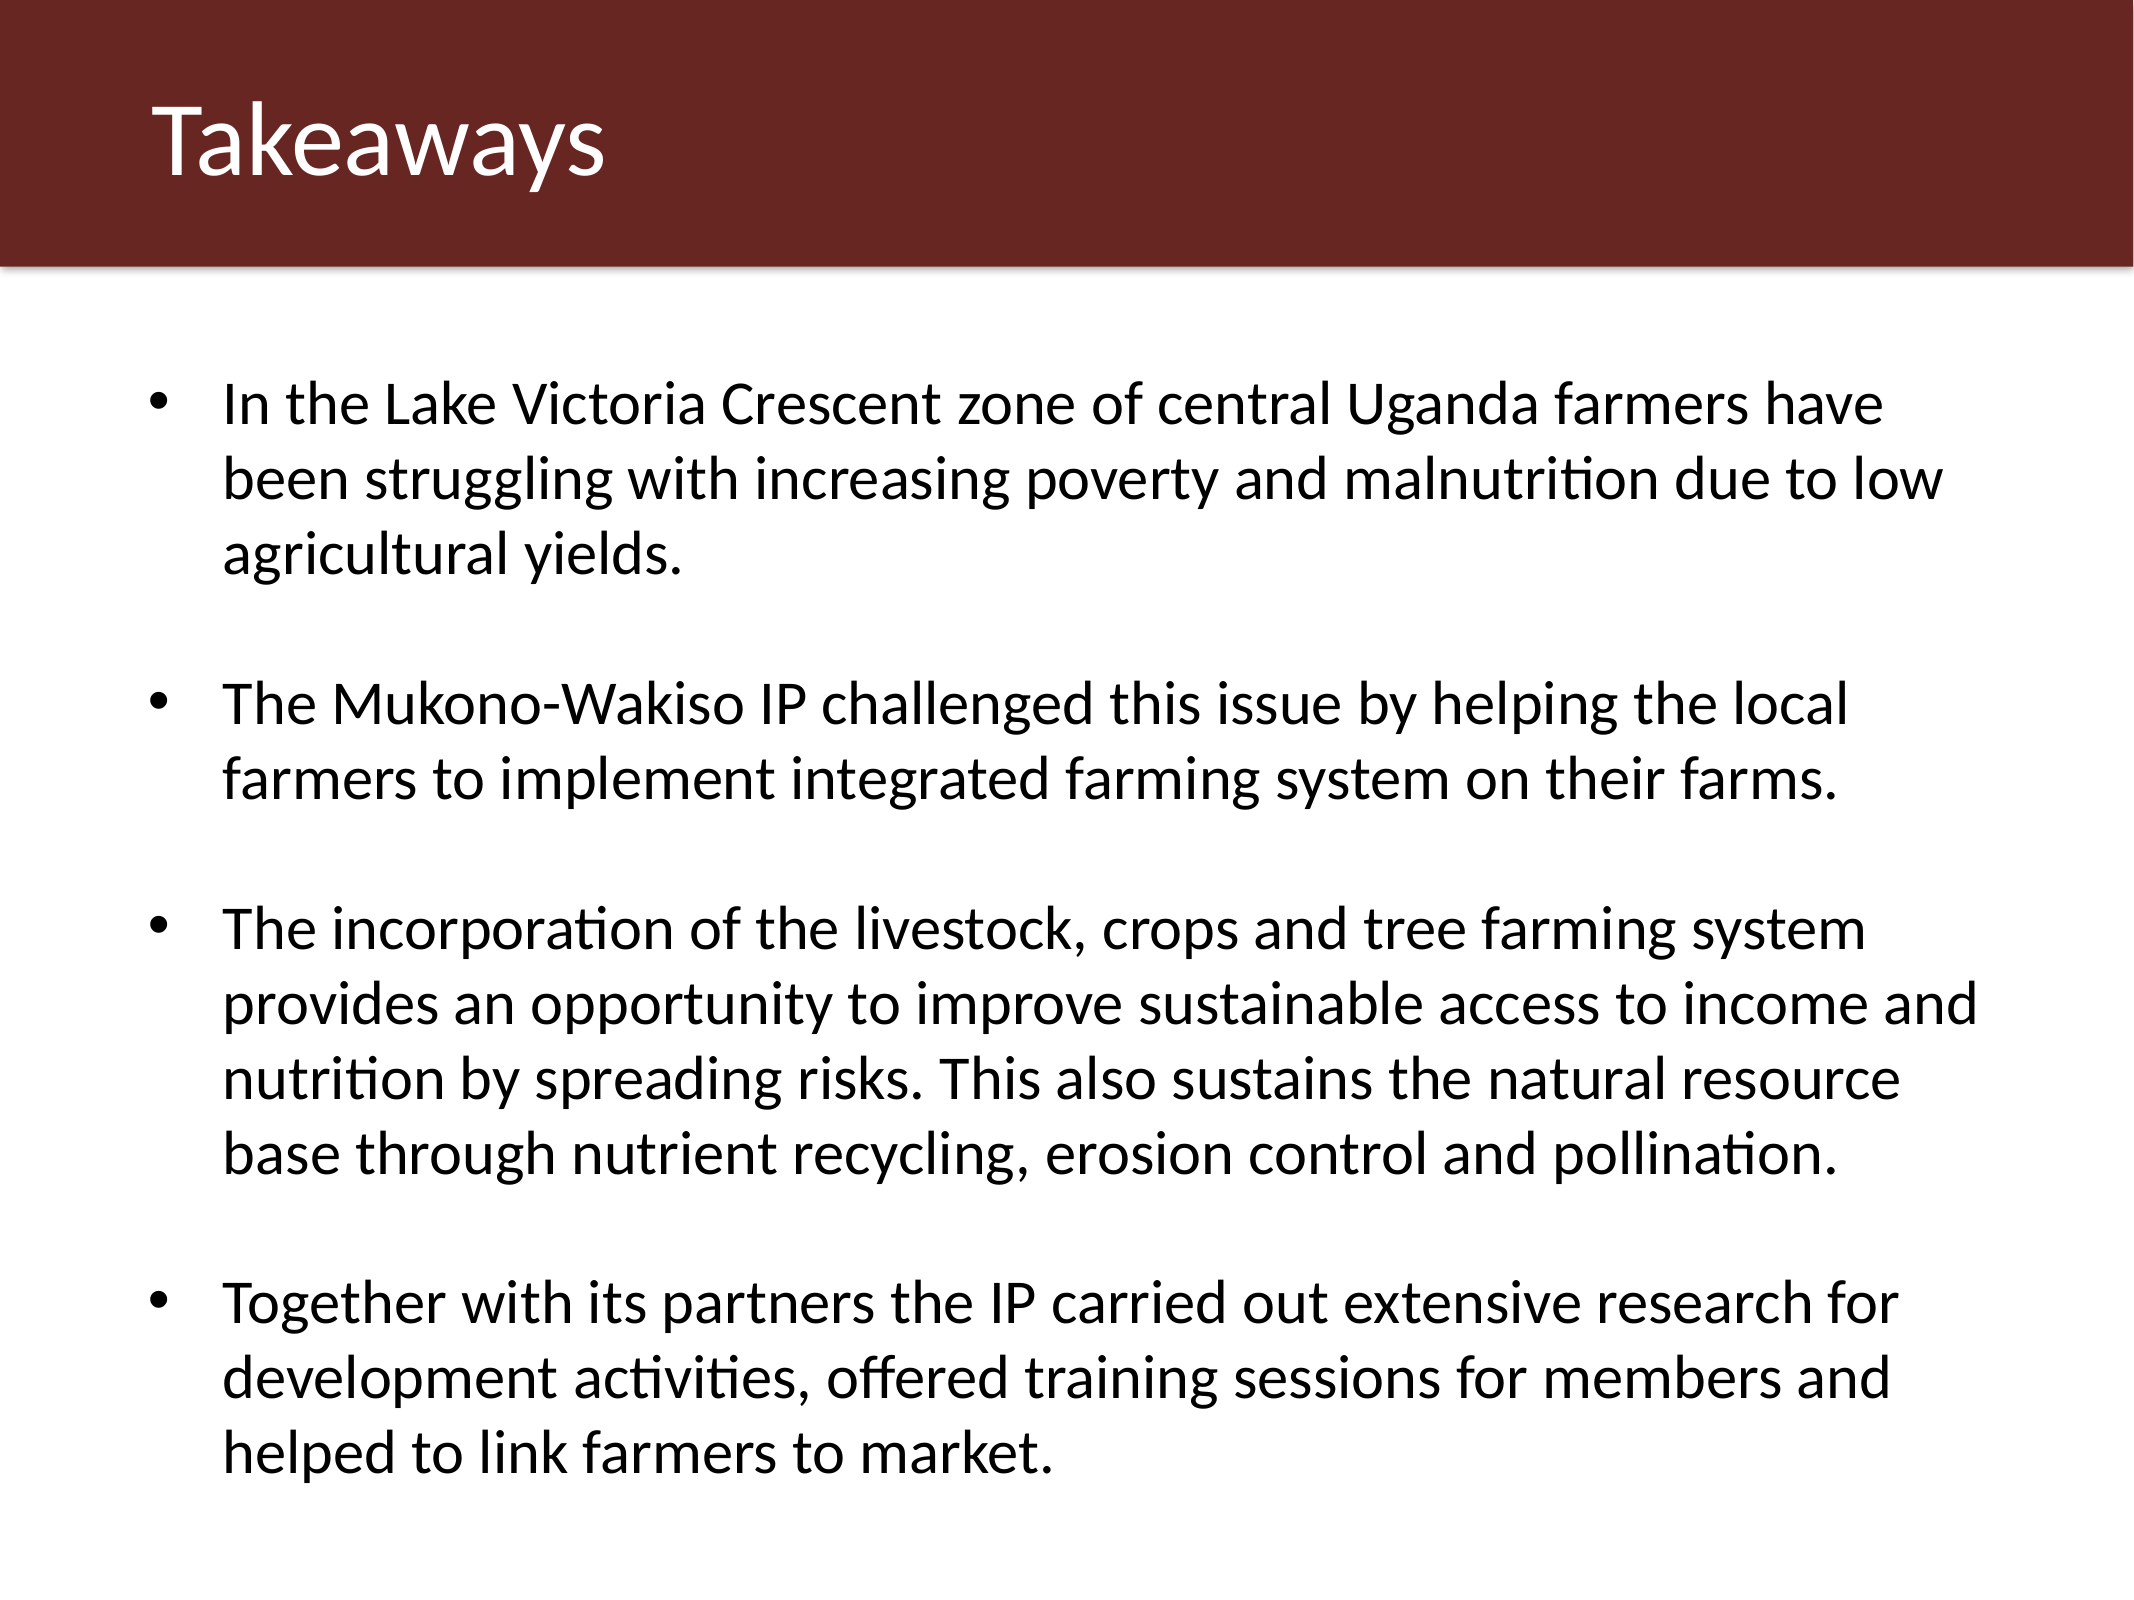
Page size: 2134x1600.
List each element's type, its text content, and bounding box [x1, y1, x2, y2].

title Takeaways [106, 0, 2027, 267]
text_box In the Lake Victoria Crescent zone of central Uganda farmers have been struggling with increasing poverty and malnutrition due to low agricultural yields. The Mukono-Wakiso IP challenged this issue by helping the local farmers to implement integrated farming system on their farms. The incorporation of the livestock, crops and tree farming system provides an opportunity to improve sustainable access to income and nutrition by spreading risks. This also sustains the natural resource base through nutrient recycling, erosion control and pollination. Together with its partners the IP carried out extensive research for development activities, offered training sessions for members and helped to link farmers to market. [147, 362, 2009, 1487]
